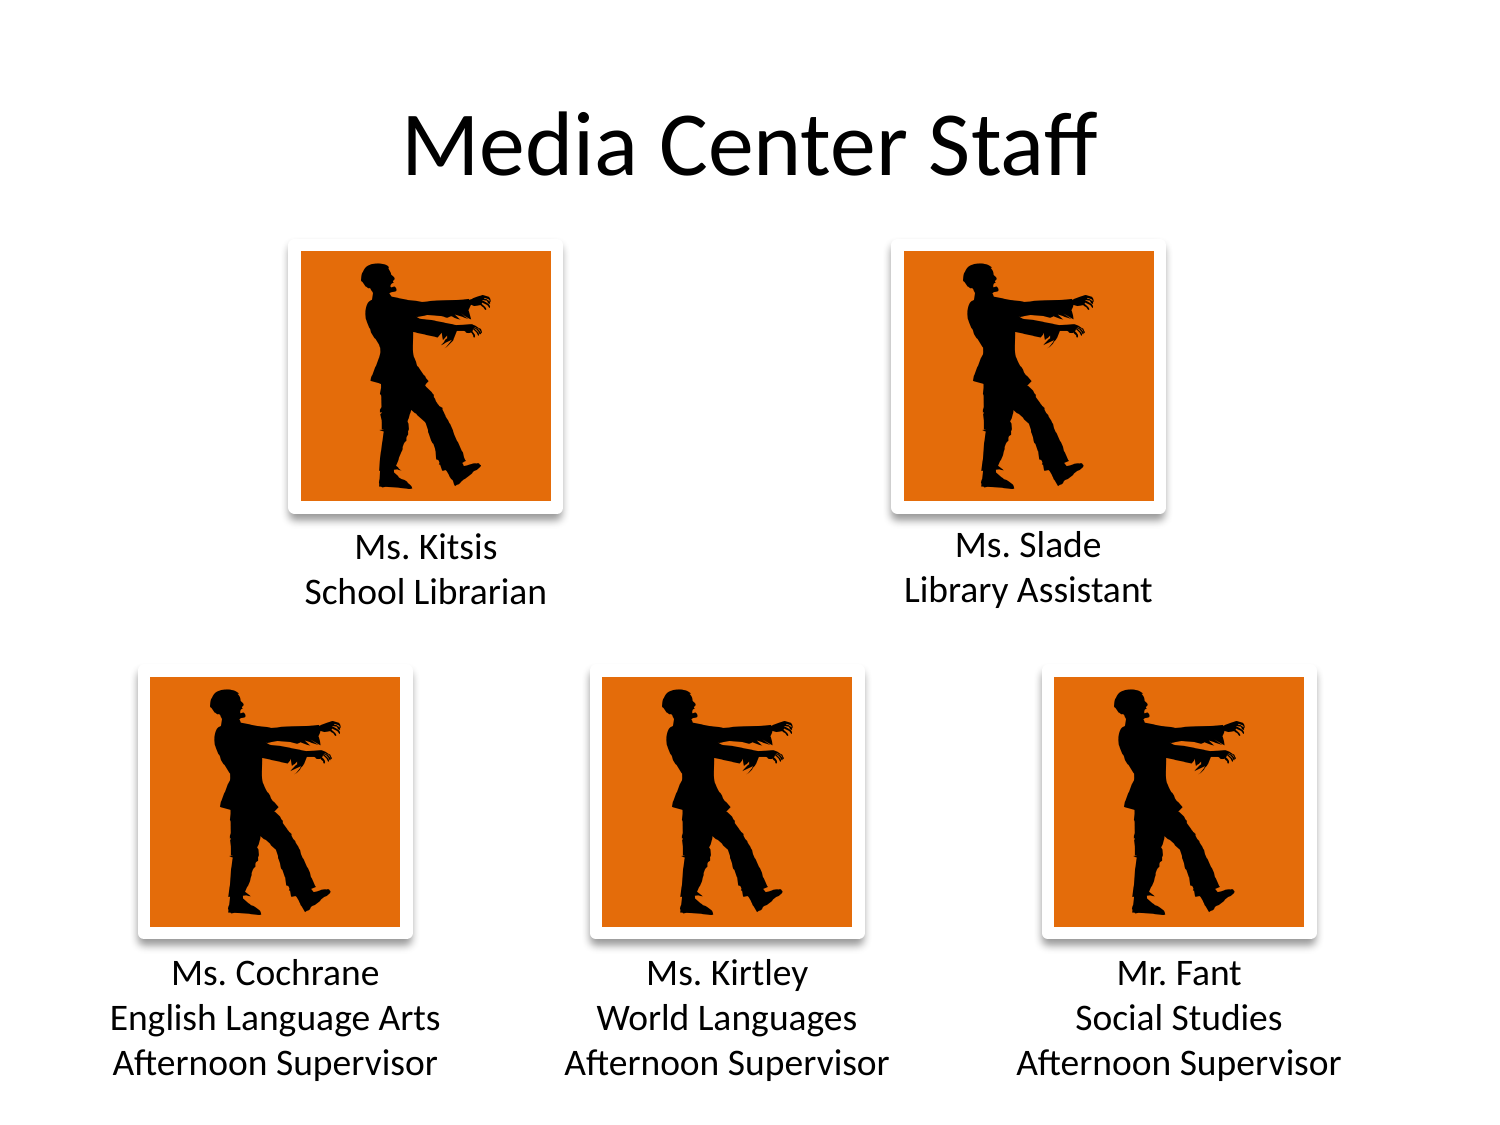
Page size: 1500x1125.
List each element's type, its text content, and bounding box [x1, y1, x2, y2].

text_box [143, 670, 407, 934]
picture [1114, 688, 1245, 915]
text_box [897, 244, 1161, 508]
text_box [595, 670, 859, 934]
picture [963, 263, 1094, 489]
picture [360, 263, 492, 489]
picture [662, 688, 793, 915]
text_box Ms. Slade Library Assistant [889, 512, 1168, 618]
picture [210, 688, 341, 915]
text_box [294, 244, 558, 508]
text_box Ms. Cochrane English Language Arts Afternoon Supervisor [94, 940, 457, 1091]
text_box Mr. Fant Social Studies Afternoon Supervisor [1001, 940, 1358, 1091]
text_box Ms. Kirtley World Languages Afternoon Supervisor [549, 940, 906, 1091]
text_box [1047, 670, 1311, 934]
title Media Center Staff [75, 45, 1425, 233]
text_box Ms. Kitsis School Librarian [289, 514, 563, 620]
